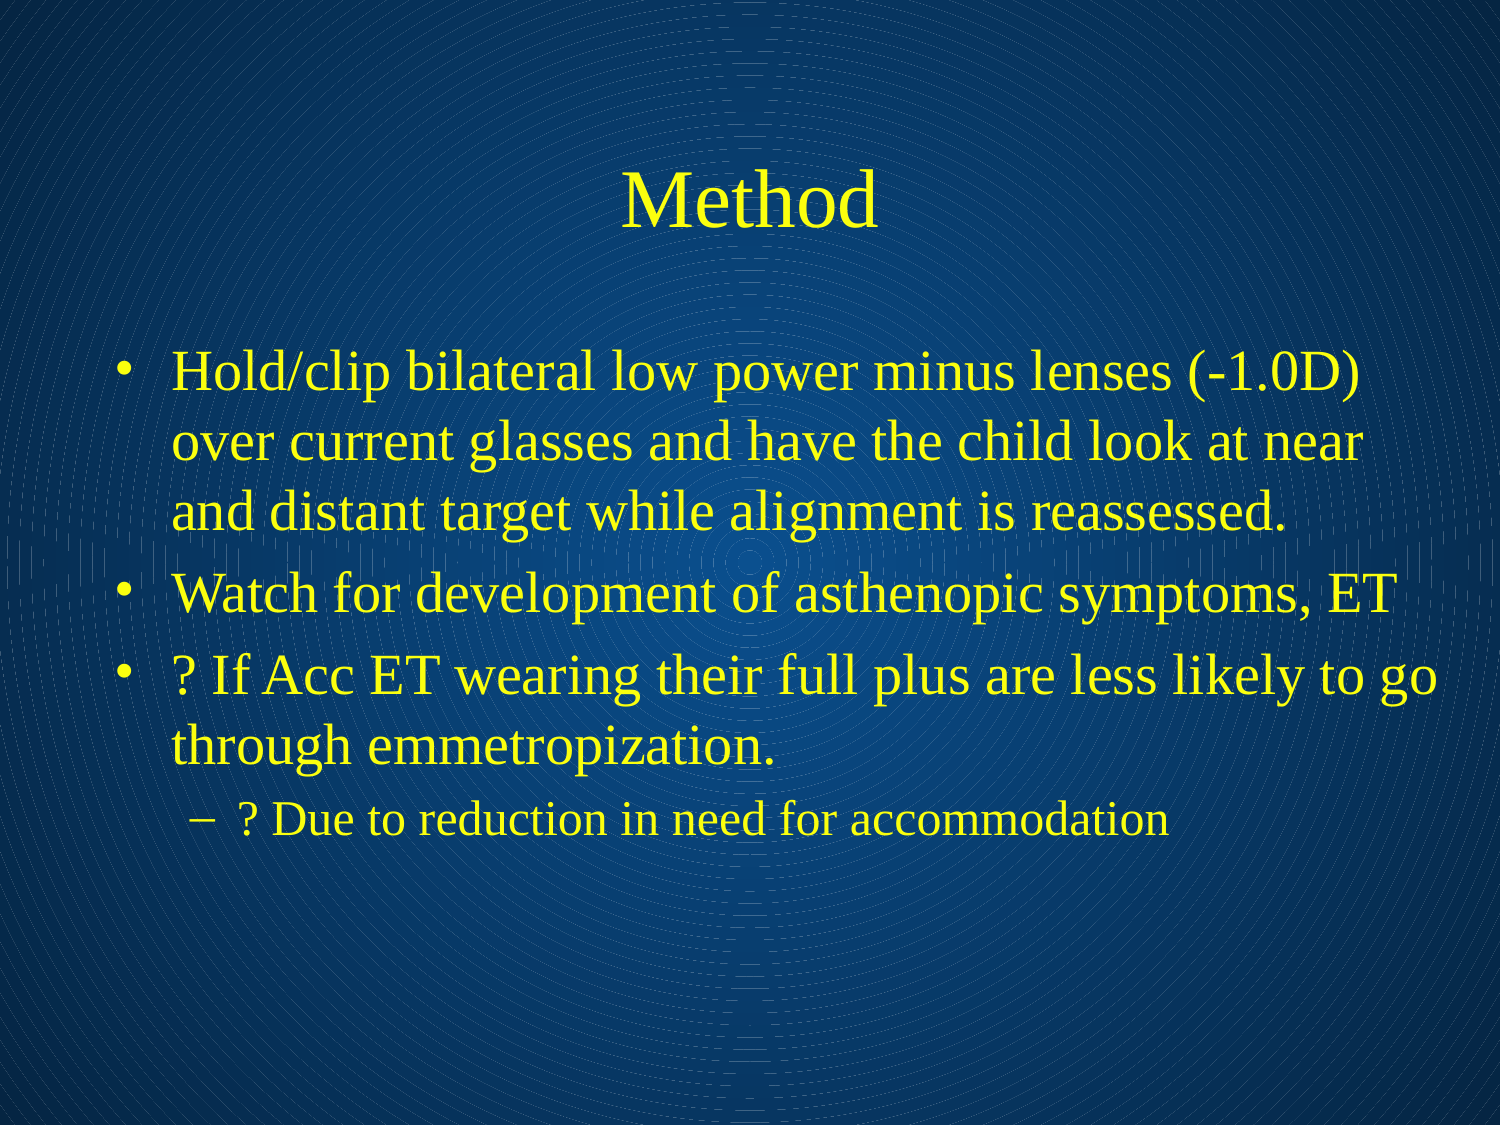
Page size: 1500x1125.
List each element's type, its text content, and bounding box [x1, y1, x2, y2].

title Method [112, 99, 1388, 288]
list Hold/clip bilateral low power minus lenses (-1.0D) over current glasses and have the child look at near and distant target while alignment is reassessed. Watch for development of asthenopic symptoms, ET ? If Acc ET wearing their full plus are less likely to go through emmetropization. ? Due to reduction in need for accommodation [99, 324, 1463, 1000]
